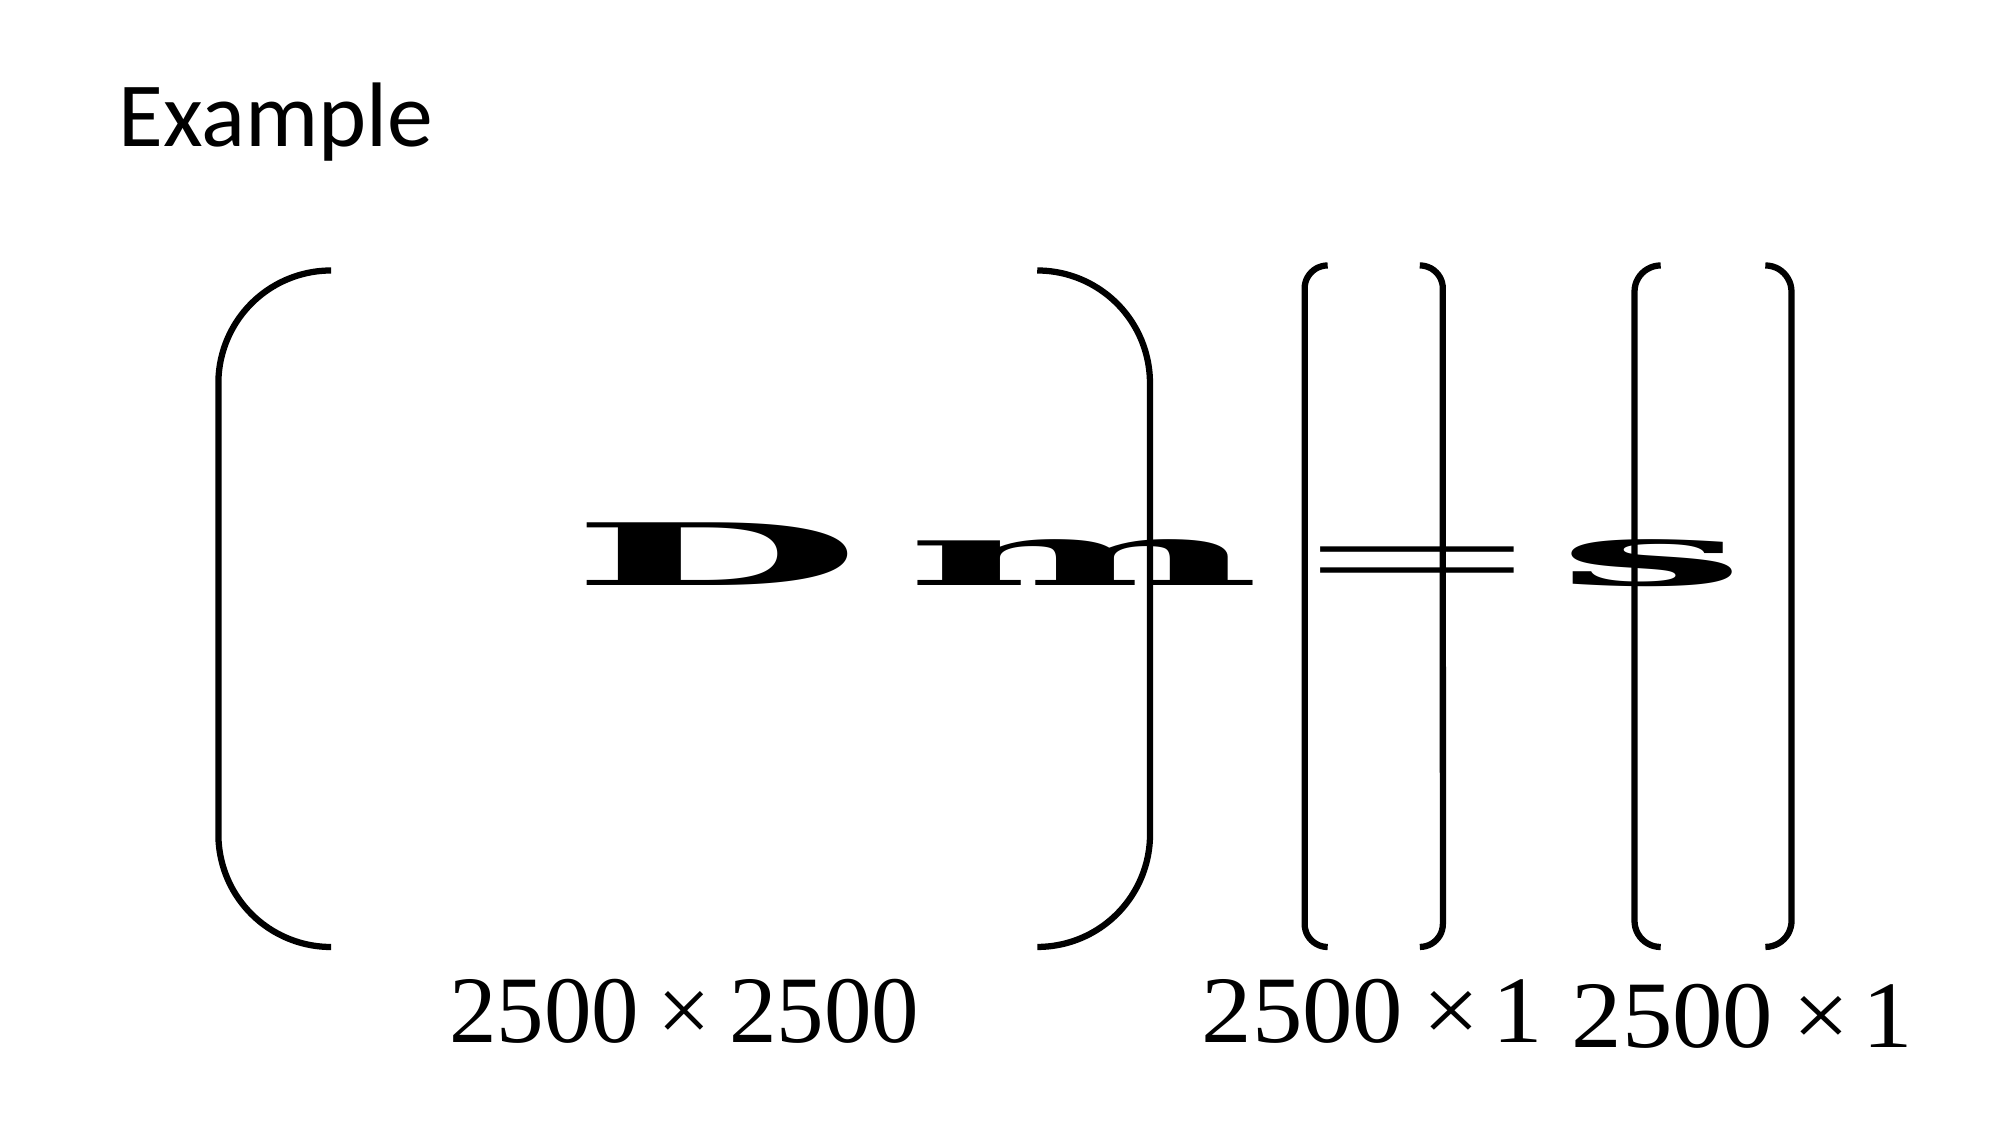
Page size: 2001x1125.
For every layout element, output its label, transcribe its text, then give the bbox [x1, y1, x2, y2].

text_box [1633, 264, 1793, 948]
text_box [1304, 264, 1444, 948]
text_box [217, 269, 1151, 948]
text_box Example [104, 47, 466, 173]
